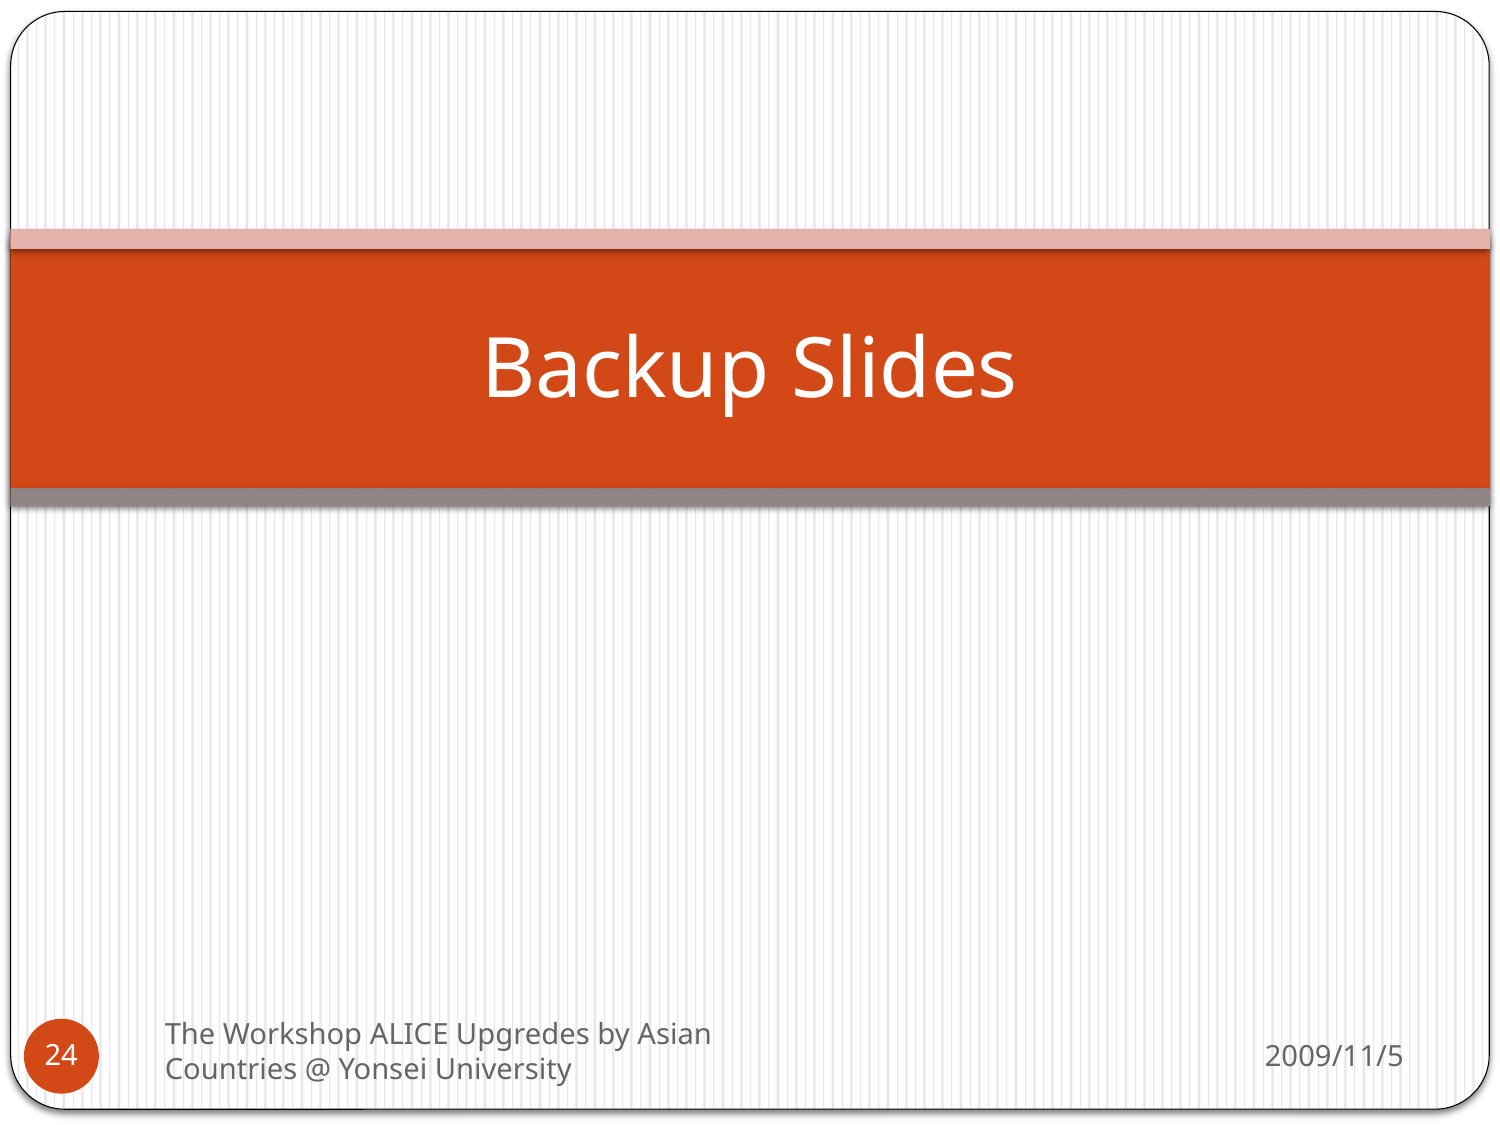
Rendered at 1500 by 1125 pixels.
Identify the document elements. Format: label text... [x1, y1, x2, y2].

title Backup Slides [75, 247, 1425, 489]
footer The Workshop ALICE Upgredes by Asian Countries @ Yonsei University [150, 1012, 800, 1088]
slide_number 24 [23, 1018, 99, 1094]
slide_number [1012, 1015, 1419, 1094]
